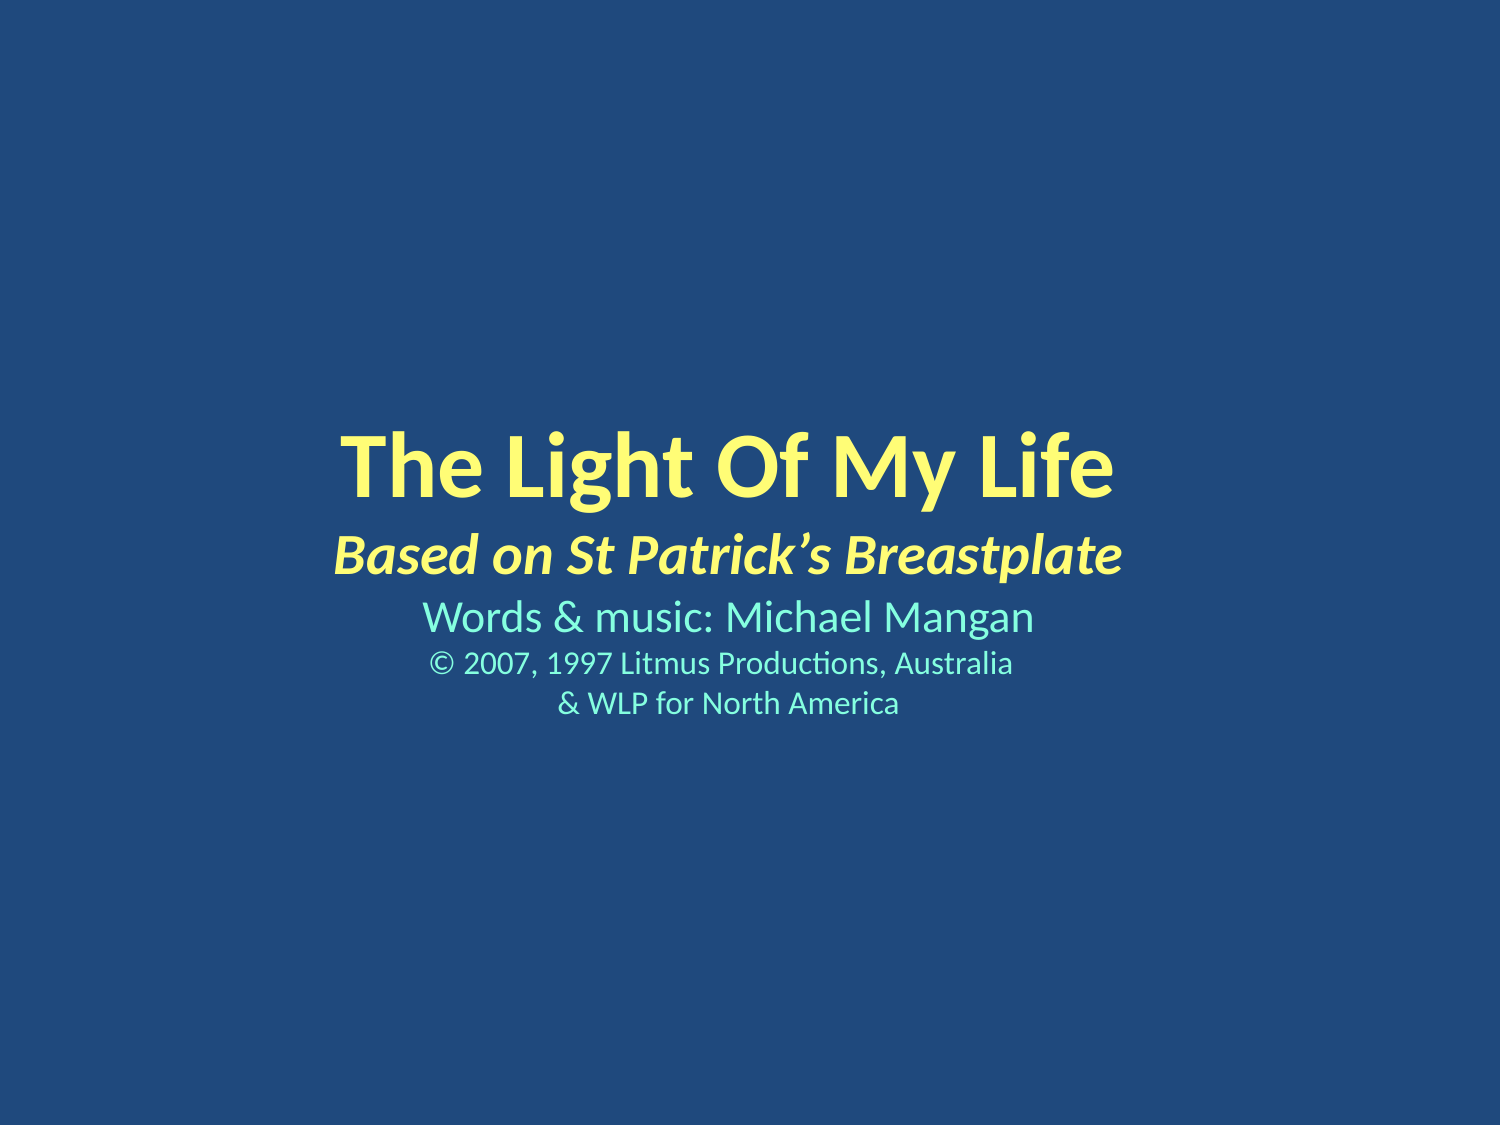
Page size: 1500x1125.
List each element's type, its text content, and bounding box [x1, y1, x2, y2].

text_box The Light Of My Life Based on St Patrick’s Breastplate Words & music: Michael Mangan © 2007, 1997 Litmus Productions, Australia & WLP for North America [41, 403, 1417, 722]
